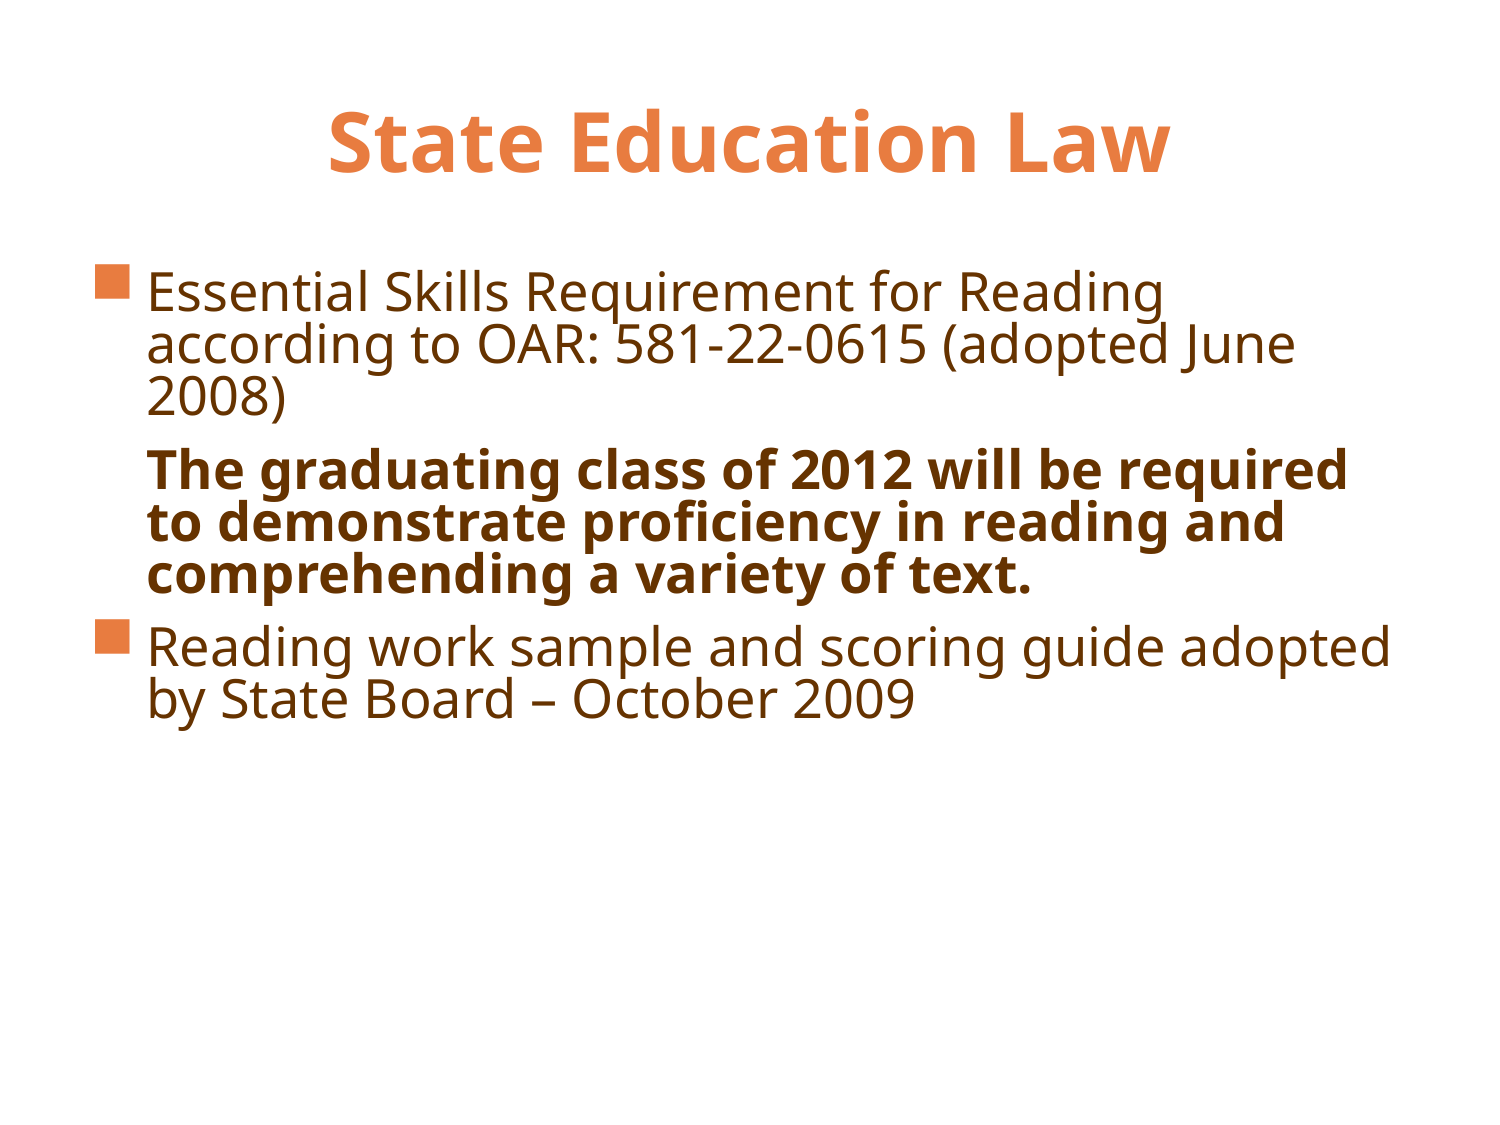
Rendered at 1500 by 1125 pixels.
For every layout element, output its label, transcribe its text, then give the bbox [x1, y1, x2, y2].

title State Education Law [75, 45, 1425, 233]
list Essential Skills Requirement for Reading according to OAR: 581-22-0615 (adopted June 2008) The graduating class of 2012 will be required to demonstrate proficiency in reading and comprehending a variety of text. Reading work sample and scoring guide adopted by State Board – October 2009 [75, 262, 1425, 1005]
